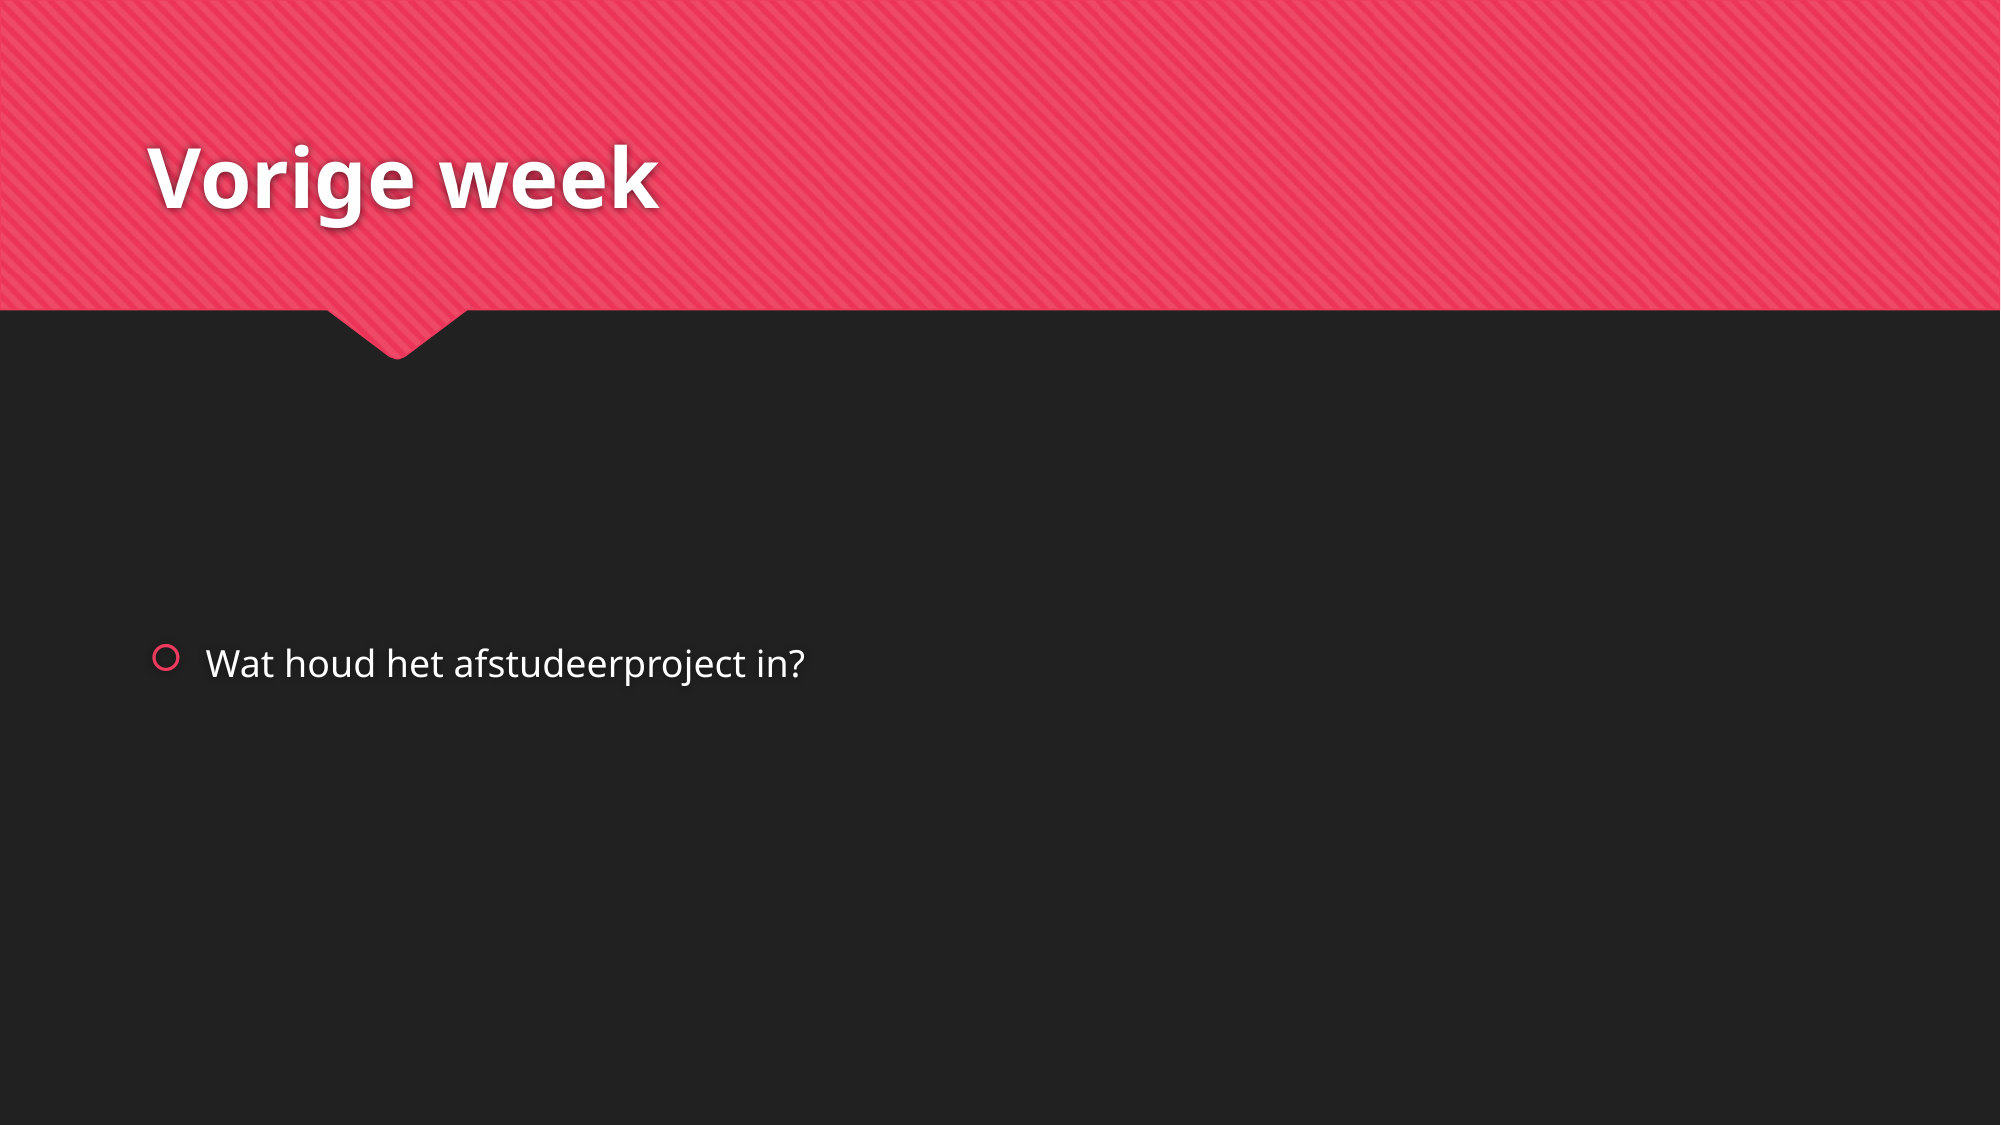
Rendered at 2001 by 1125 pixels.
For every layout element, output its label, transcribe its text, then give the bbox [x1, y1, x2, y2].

title Vorige week [132, 73, 1868, 233]
list Wat houd het afstudeerproject in? [134, 364, 1866, 962]
